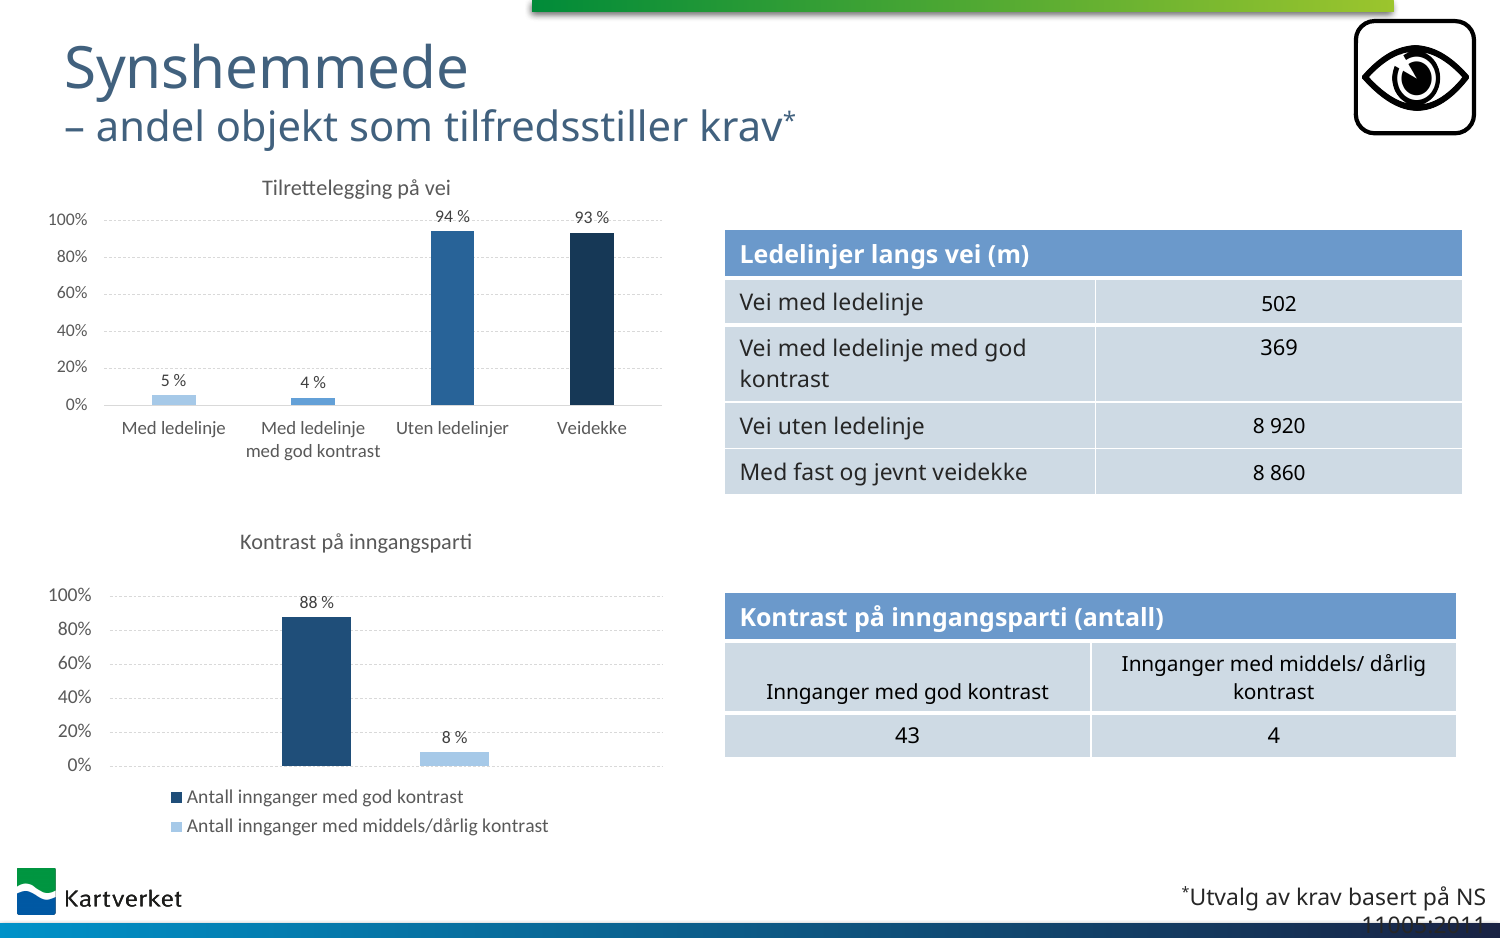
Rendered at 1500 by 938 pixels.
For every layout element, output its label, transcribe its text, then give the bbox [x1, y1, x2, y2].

table_cell 8 860 [1096, 449, 1462, 494]
table_cell 502 [1096, 280, 1462, 323]
table_cell Med fast og jevnt veidekke [725, 449, 1095, 494]
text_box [1355, 20, 1475, 134]
text_box Synshemmede – andel objekt som tilfredsstiller krav* [49, 24, 1431, 158]
table_cell Innganger med middels/ dårlig kontrast [1092, 643, 1456, 711]
table_header Kontrast på inngangsparti (antall) [725, 593, 1456, 639]
table_cell 369 [1096, 327, 1462, 401]
table_cell Vei med ledelinje [725, 280, 1095, 323]
table_header Ledelinjer langs vei (m) [725, 230, 1462, 276]
picture [41, 166, 673, 492]
table_cell 8 920 [1096, 403, 1462, 448]
text_box *Utvalg av krav basert på NS 11005:2011 [1068, 873, 1500, 938]
picture [41, 520, 673, 846]
table_cell 43 [725, 715, 1090, 757]
table_cell 4 [1092, 715, 1456, 757]
table_cell Vei uten ledelinje [725, 403, 1095, 448]
table_cell Vei med ledelinje med god kontrast [725, 327, 1095, 401]
table_cell Innganger med god kontrast [725, 643, 1090, 711]
